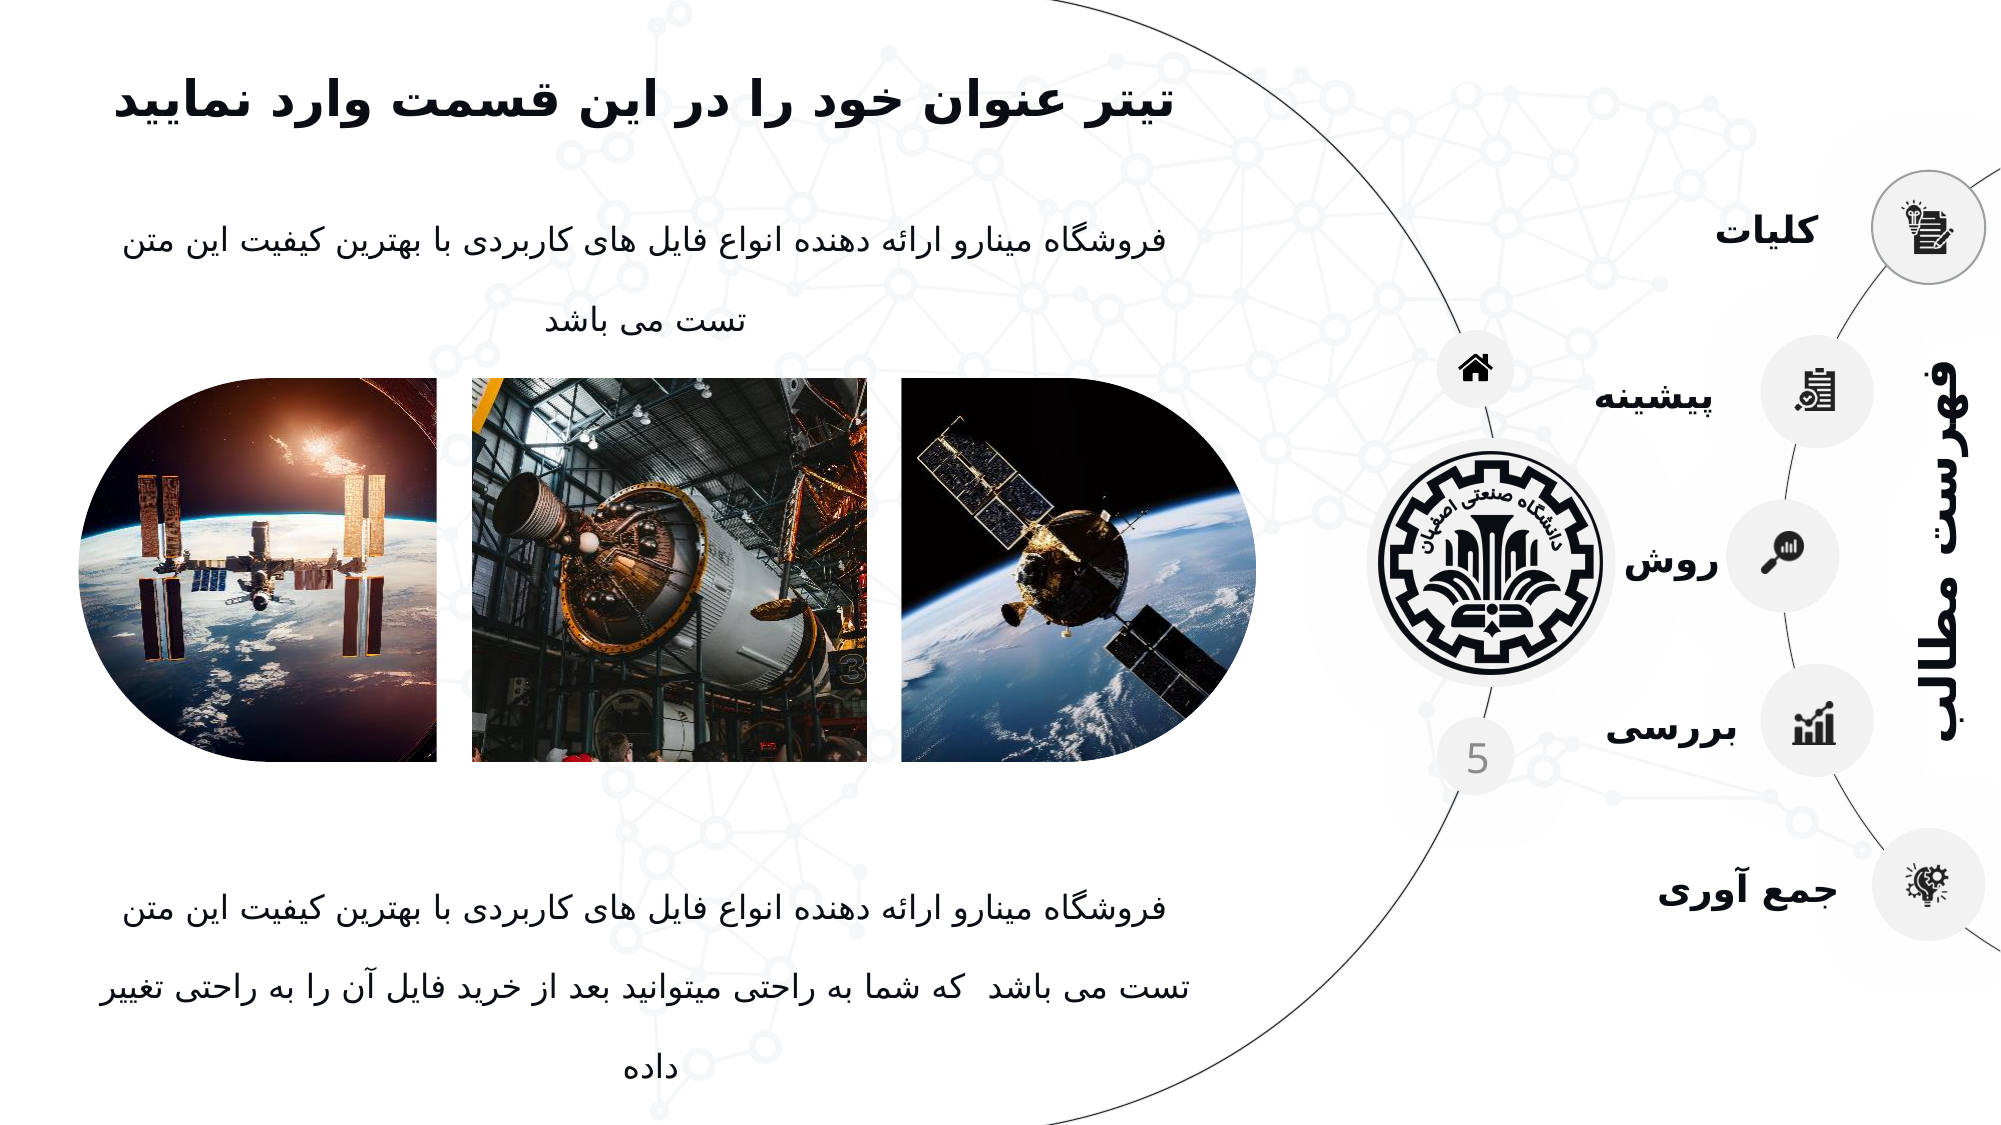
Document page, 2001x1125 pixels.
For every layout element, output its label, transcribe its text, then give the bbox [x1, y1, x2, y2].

picture [1458, 350, 1493, 385]
text_box پیشینه [1534, 363, 1774, 424]
slide_number 5 [1421, 727, 1535, 788]
text_box فروشگاه مینارو ارائه دهنده انواع فایل های کاربردی با بهترین کیفیت این متن تست می باشد که شما به راحتی میتوانید بعد از خرید فایل آن را به راحتی تغییر داده [82, 838, 1209, 1093]
text_box تیتر عنوان خود را در این قسمت وارد نمایید [37, 58, 1254, 134]
text_box جمع آوری [1628, 857, 1868, 918]
picture [1905, 863, 1949, 907]
text_box بررسی [1552, 694, 1792, 755]
picture [1792, 701, 1836, 745]
picture [1378, 451, 1603, 675]
text_box فهرست مطالب [1899, 328, 1974, 776]
picture [1792, 368, 1836, 412]
text_box کلیات [1665, 198, 1868, 259]
picture [901, 378, 1256, 762]
picture [1761, 531, 1804, 574]
text_box فروشگاه مینارو ارائه دهنده انواع فایل های کاربردی با بهترین کیفیت این متن تست می باشد [104, 171, 1187, 346]
picture [78, 378, 437, 762]
text_box روش [1603, 528, 1792, 588]
picture [471, 378, 867, 762]
picture [1899, 198, 1955, 255]
